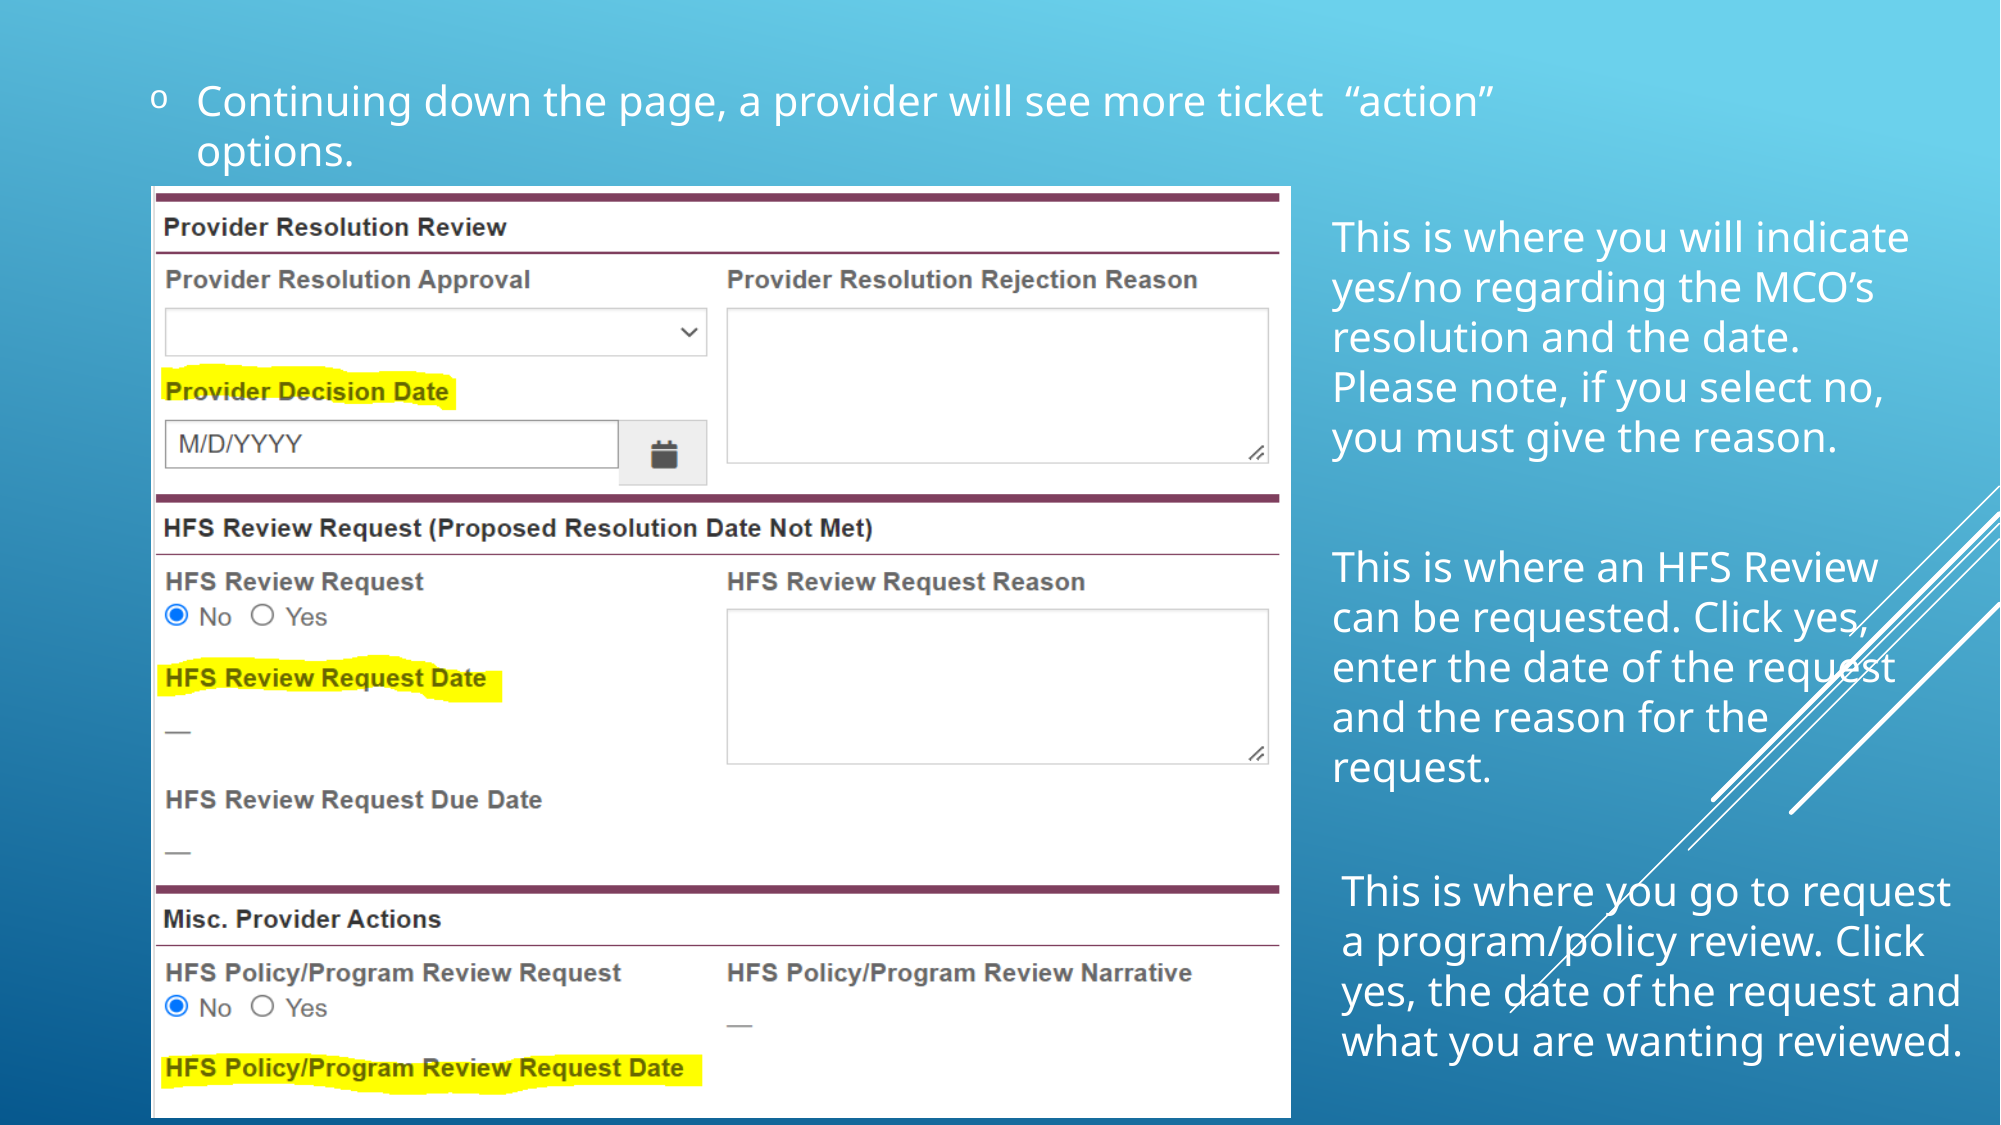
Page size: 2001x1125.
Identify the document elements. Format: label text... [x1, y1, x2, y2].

text_box This is where you go to request a program/policy review. Click yes, the date of the request and what you are wanting reviewed. [1326, 857, 1983, 1073]
list Continuing down the page, a provider will see more ticket “action” options. [134, 112, 1535, 563]
text_box This is where an HFS Review can be requested. Click yes, enter the date of the request and the reason for the request. [1317, 533, 1932, 799]
text_box This is where you will indicate yes/no regarding the MCO’s resolution and the date. Please note, if you select no, you must give the reason. [1317, 203, 1950, 469]
picture [151, 186, 1291, 1119]
